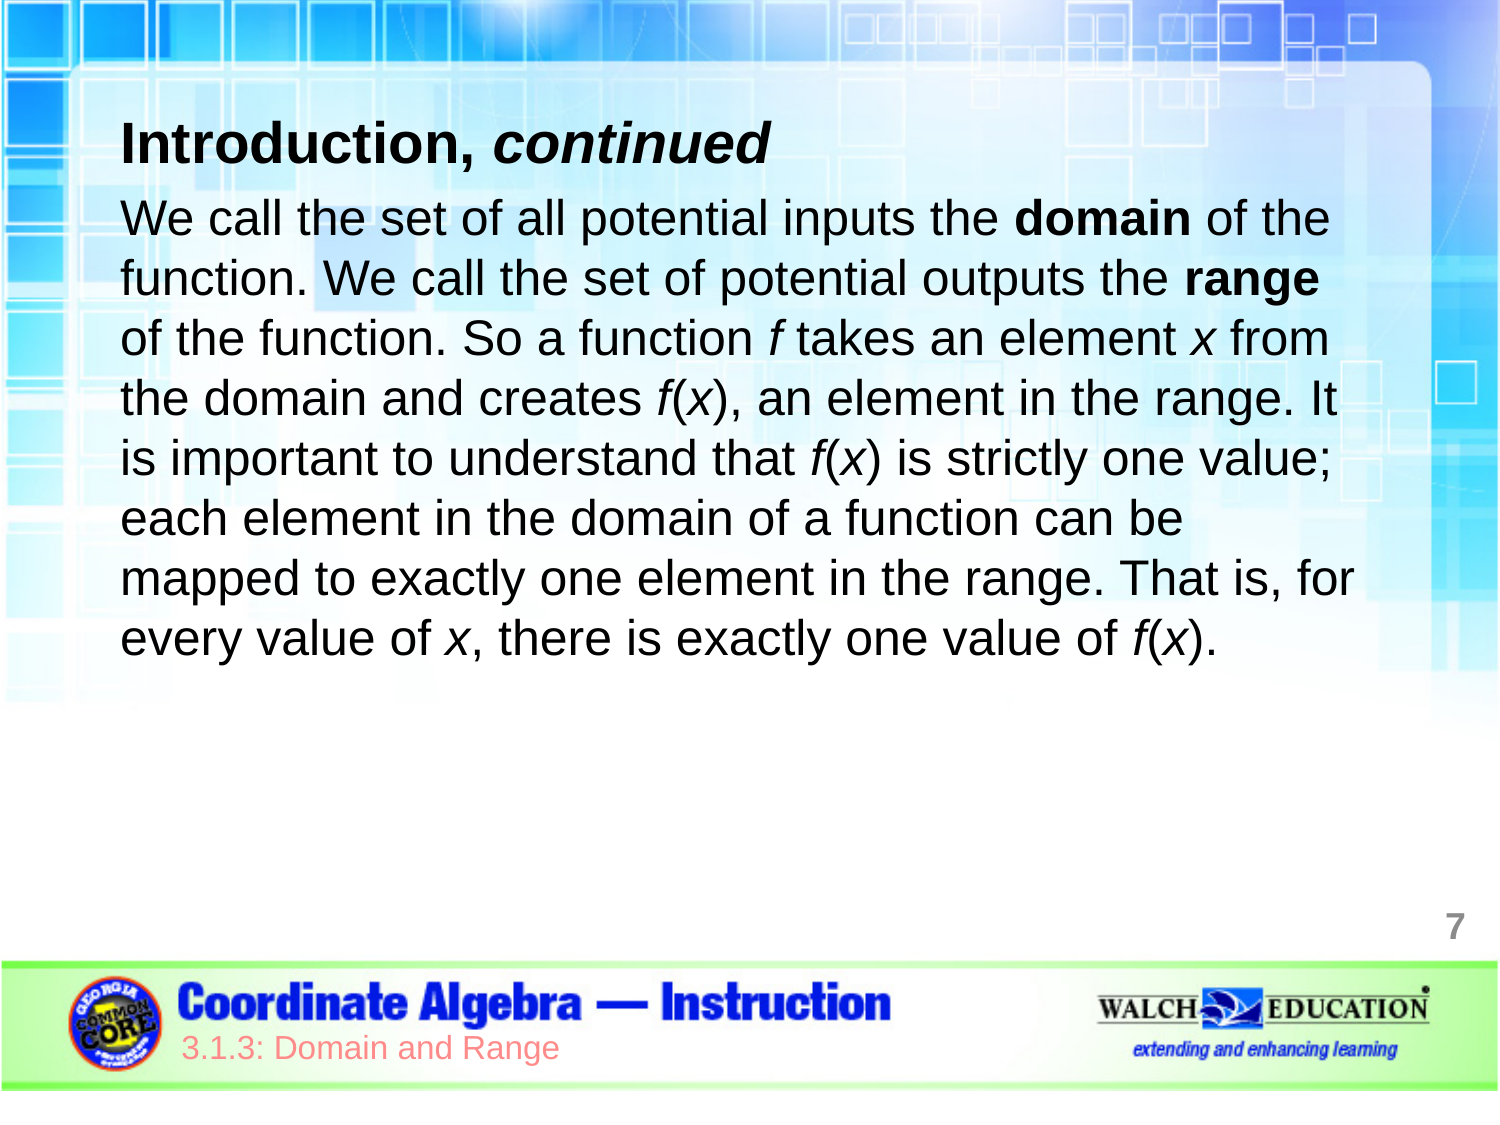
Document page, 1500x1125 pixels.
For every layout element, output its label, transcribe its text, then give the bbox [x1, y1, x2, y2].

slide_number 7 [1361, 901, 1481, 949]
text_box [1051, 593, 1084, 649]
subtitle Introduction, continued We call the set of all potential inputs the domain of the function. We call the set of potential outputs the range of the function. So a function f takes an element x from the domain and creates f(x), an element in the range. It is important to understand that f(x) is strictly one value; each element in the domain of a function can be mapped to exactly one element in the range. That is, for every value of x, there is exactly one value of f(x). [105, 97, 1389, 918]
picture [1, 0, 1500, 1091]
footer 3.1.3: Domain and Range [166, 1024, 1080, 1069]
